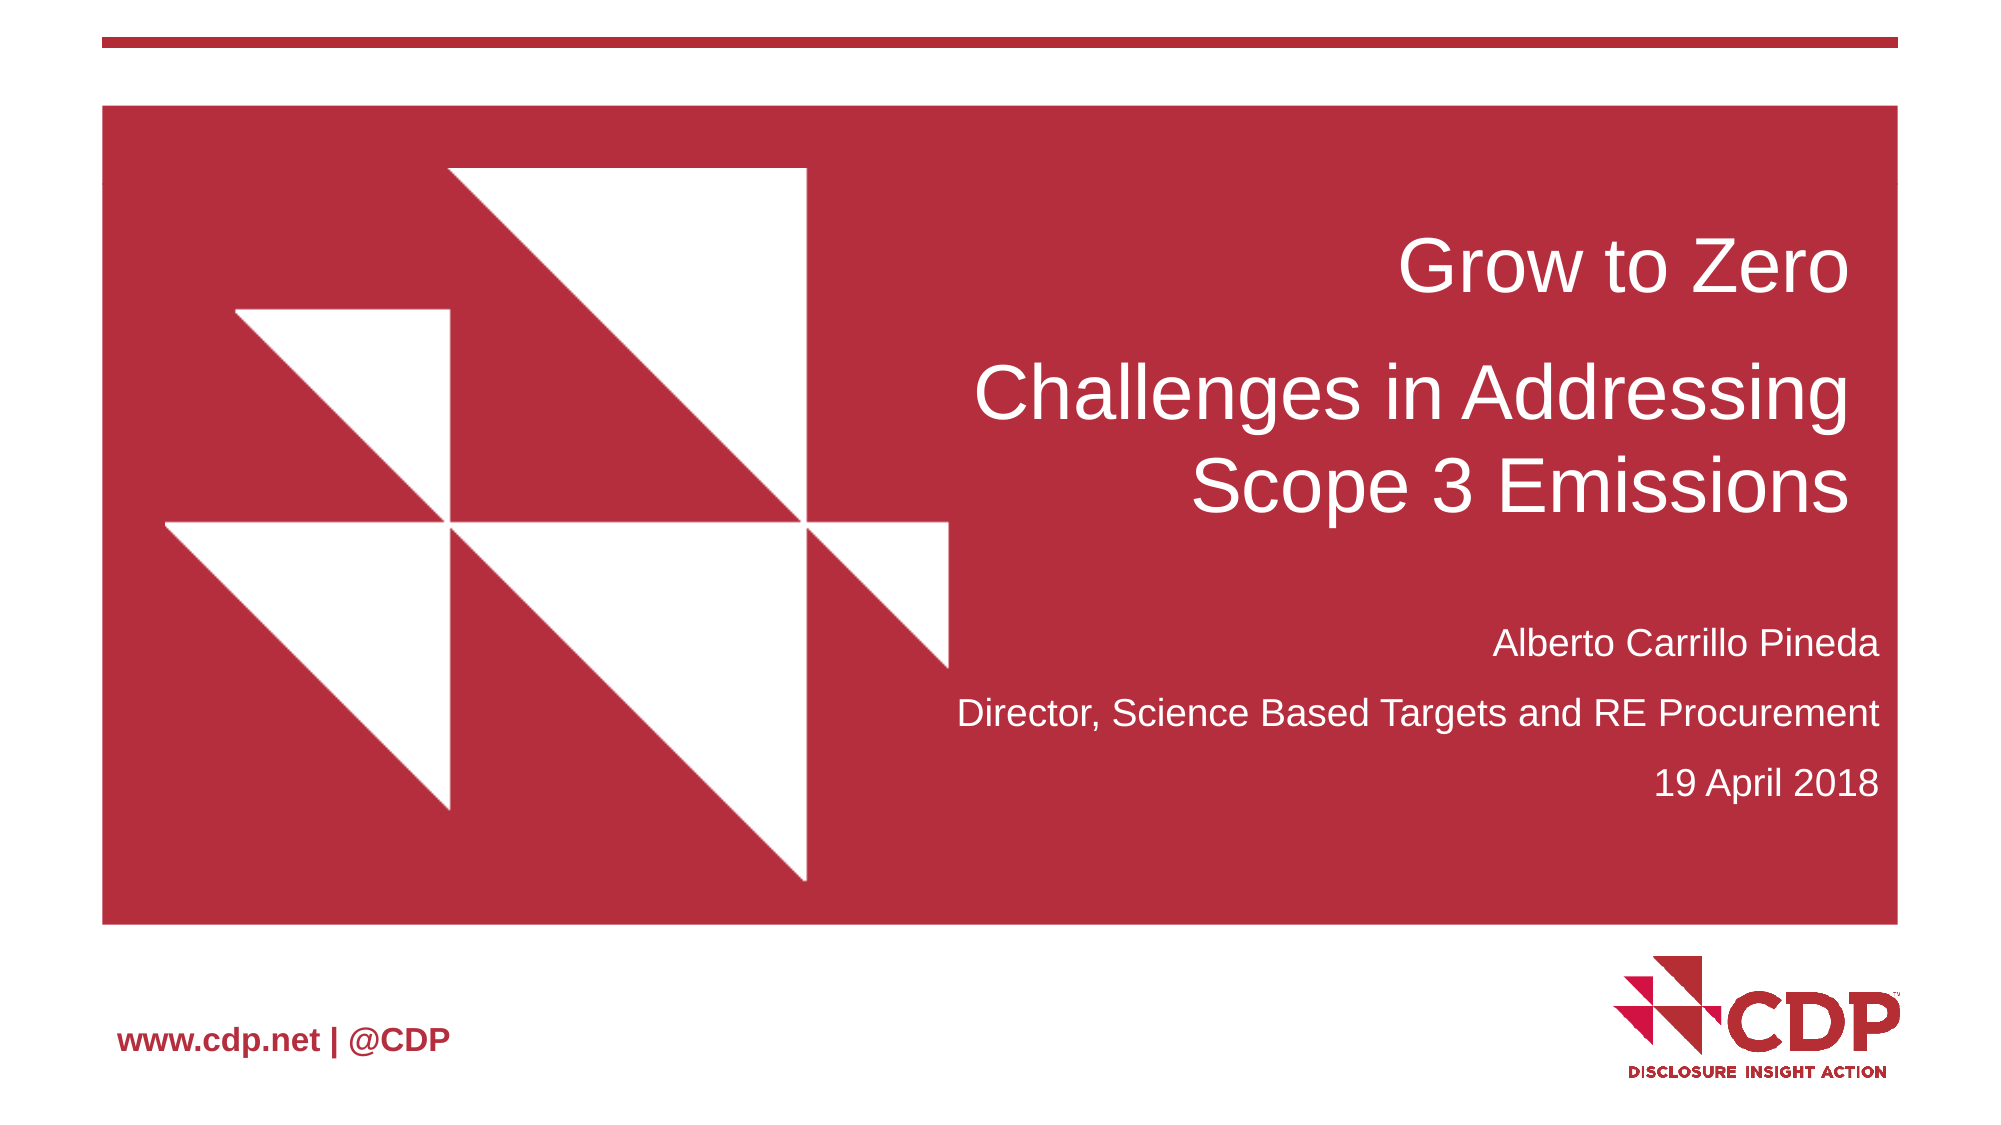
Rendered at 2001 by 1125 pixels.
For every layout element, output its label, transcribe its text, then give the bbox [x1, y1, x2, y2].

text_box Alberto Carrillo Pineda Director, Science Based Targets and RE Procurement 19 April 2018 [445, 587, 1895, 690]
picture [1613, 956, 1900, 1080]
text_box Grow to Zero Challenges in Addressing Scope 3 Emissions [853, 207, 1867, 278]
text_box [842, 278, 1867, 421]
picture [165, 168, 970, 894]
text_box Grow to Zero Challenges in Addressing Scope 3 Emissions [853, 421, 1867, 587]
